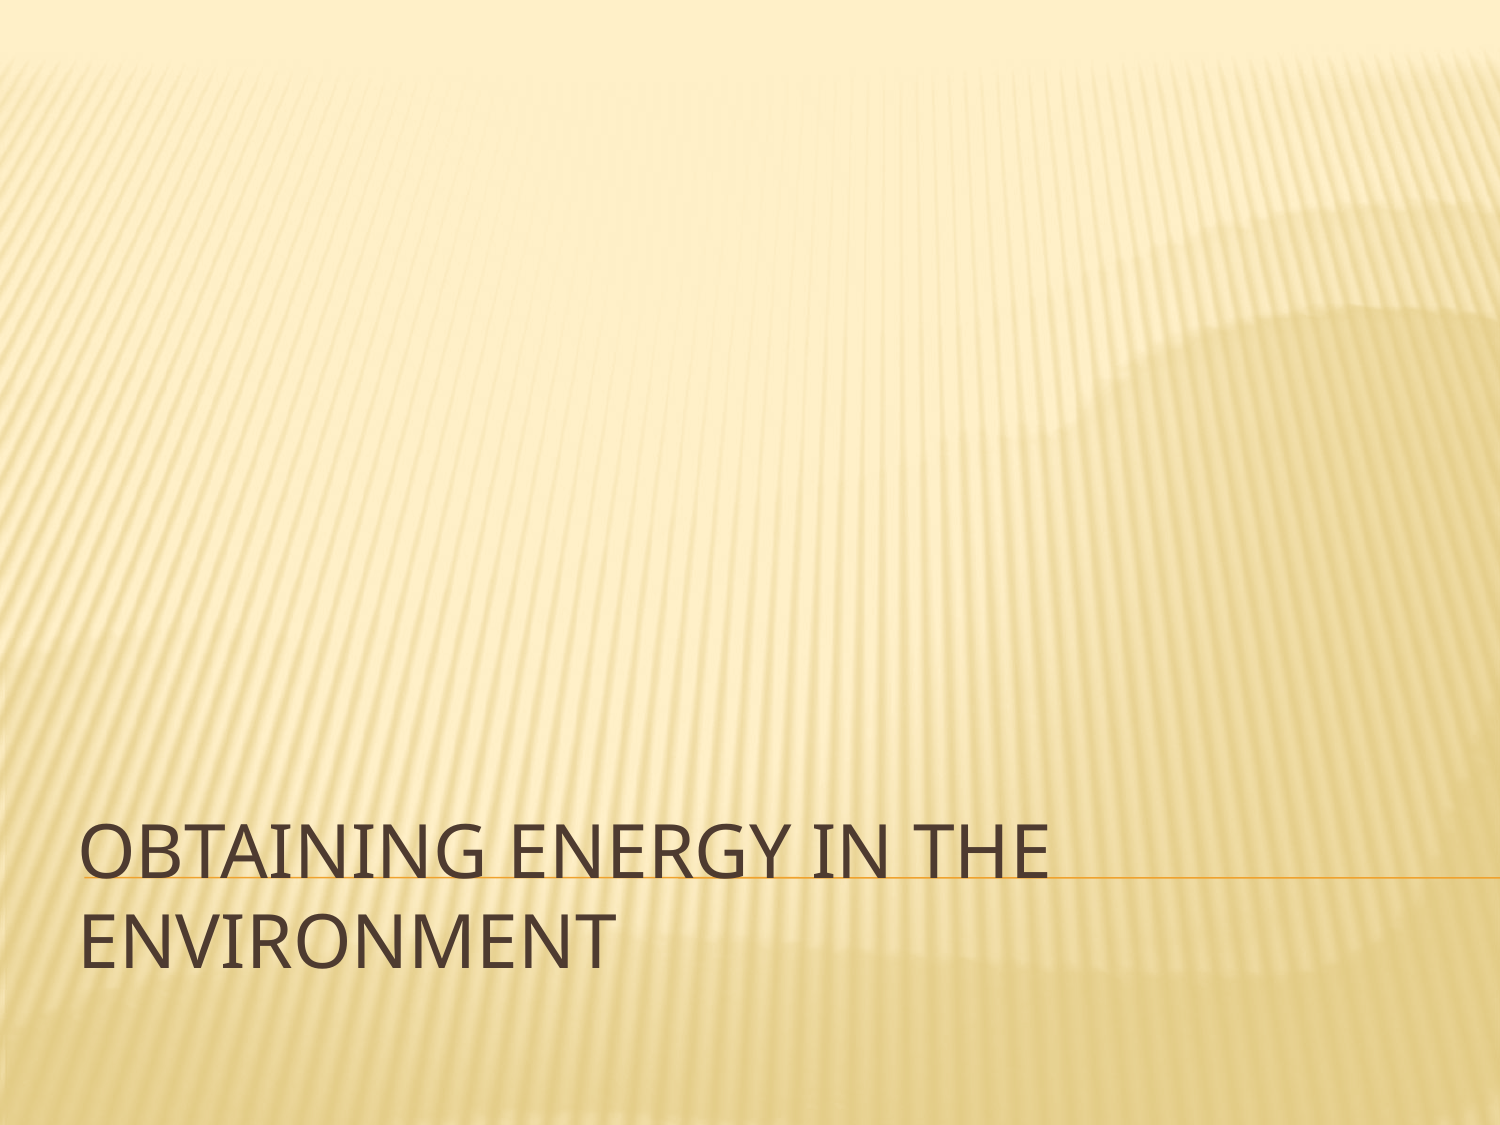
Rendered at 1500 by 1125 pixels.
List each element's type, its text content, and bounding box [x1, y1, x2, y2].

title Obtaining Energy In the Environment [62, 796, 1450, 997]
